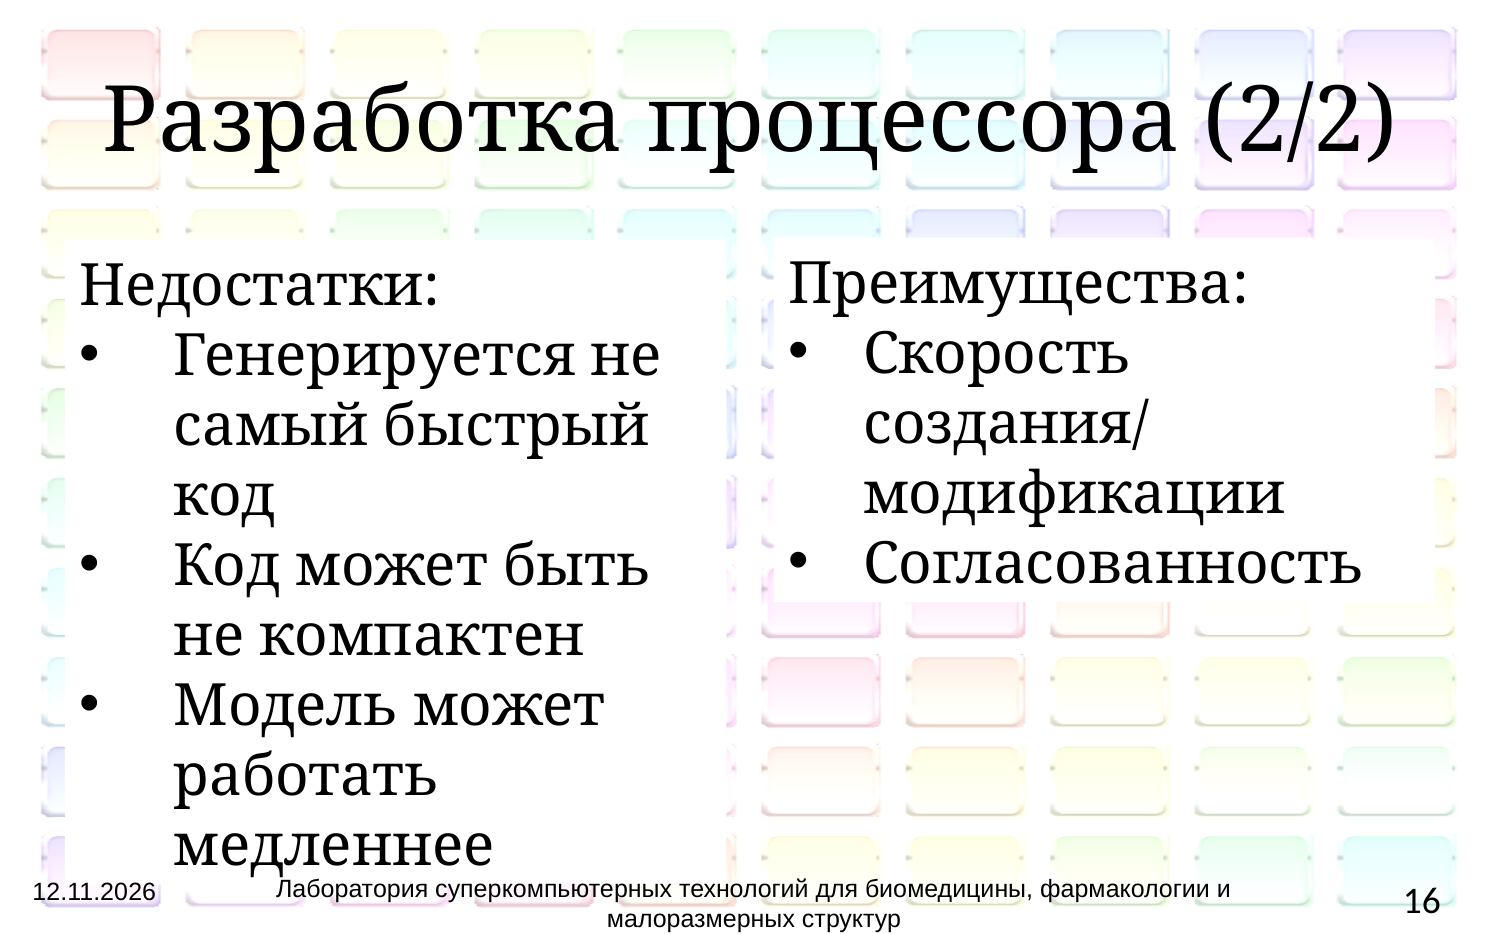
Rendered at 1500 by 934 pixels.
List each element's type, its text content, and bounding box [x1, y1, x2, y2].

text_box 06.12.2012 [17, 868, 183, 918]
text_box Лаборатория суперкомпьютерных технологий для биомедицины, фармакологии и малоразмерных структур [171, 864, 1338, 915]
text_box 16 [1387, 868, 1473, 918]
picture [0, 0, 1500, 934]
text_box Преимущества: Скорость создания/ модификации Согласованность [772, 236, 1437, 604]
text_box Недостатки: Генерируется не самый быстрый код Код может быть не компактен Модель может работать медленнее [63, 238, 728, 868]
title Разработка процессора (2/2) [75, 37, 1425, 193]
